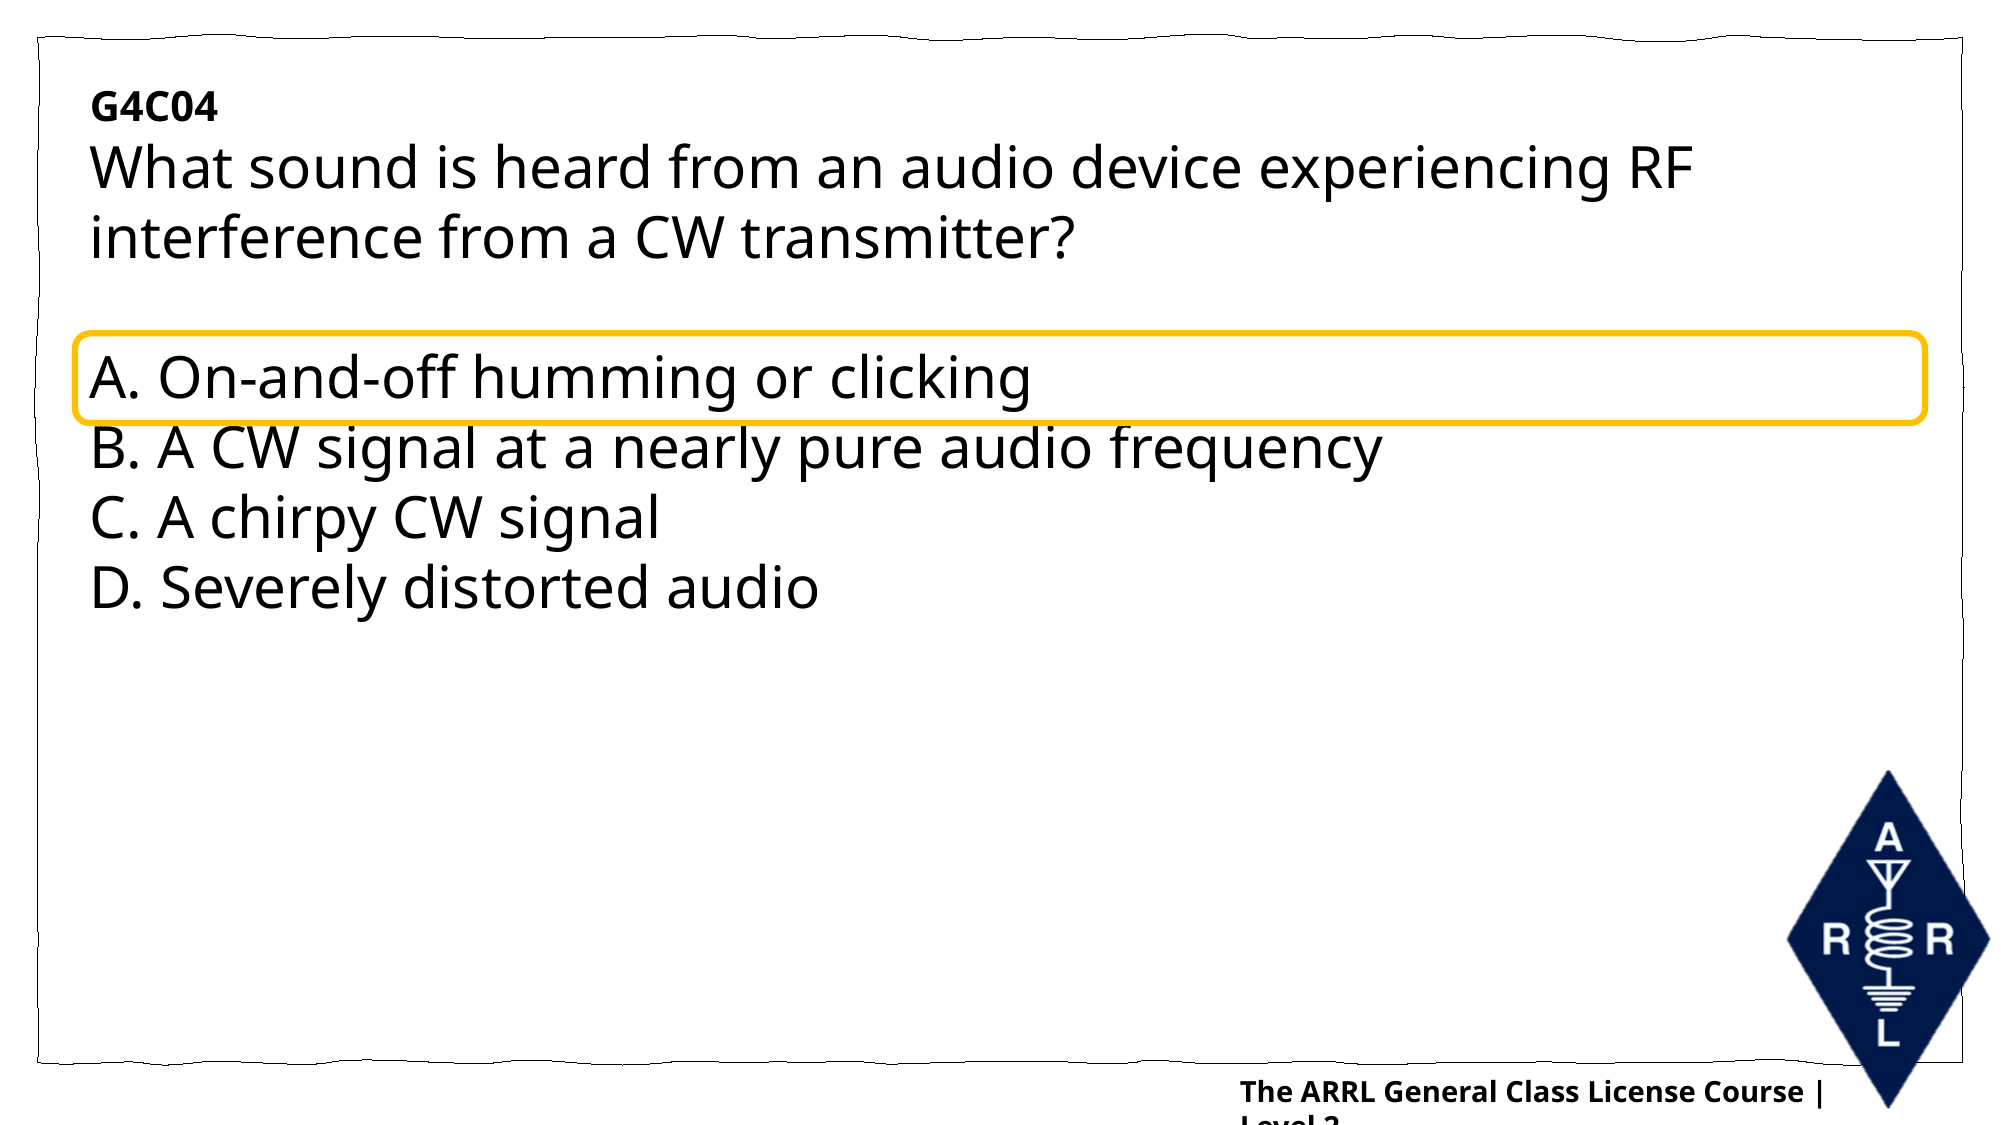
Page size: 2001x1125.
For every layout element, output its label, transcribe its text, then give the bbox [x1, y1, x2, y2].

text_box [73, 332, 1927, 425]
picture [1773, 752, 1999, 1125]
text_box G4C04 What sound is heard from an audio device experiencing RF interference from a CW transmitter? A. On-and-off humming or clicking B. A CW signal at a nearly pure audio frequency C. A chirpy CW signal D. Severely distorted audio [75, 416, 1850, 628]
text_box G4C04 What sound is heard from an audio device experiencing RF interference from a CW transmitter? A. On-and-off humming or clicking B. A CW signal at a nearly pure audio frequency C. A chirpy CW signal D. Severely distorted audio [75, 72, 1850, 340]
